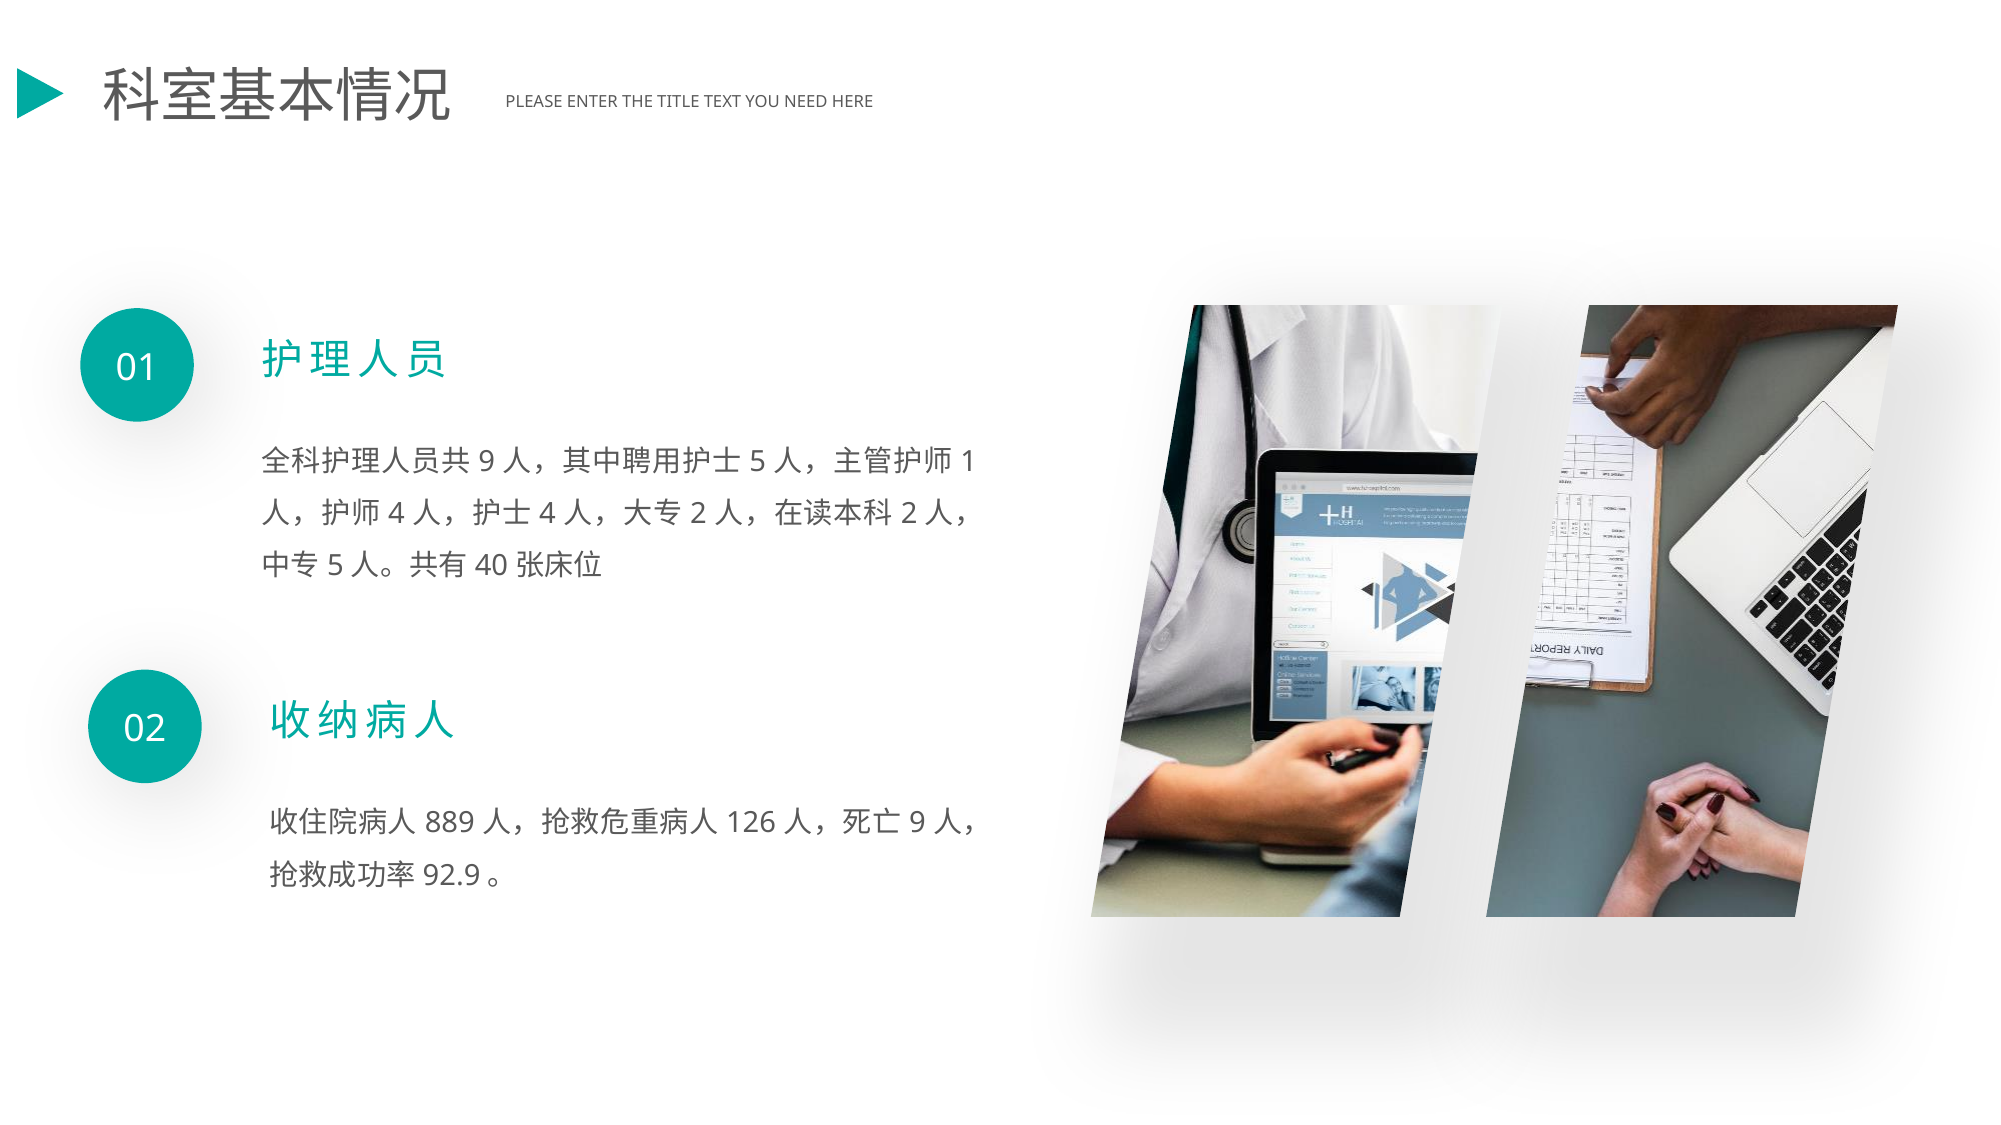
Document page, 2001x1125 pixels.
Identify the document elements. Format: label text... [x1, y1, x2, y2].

text_box 护理人员 [246, 325, 487, 391]
text_box 02 [87, 668, 203, 785]
text_box 01 [79, 307, 195, 423]
text_box 全科护理人员共9人，其中聘用护士5人，主管护师1人，护师4人，护士4人，大专2人，在读本科2人，中专5人。共有40张床位 [246, 416, 999, 590]
text_box [1484, 303, 1900, 918]
text_box [16, 66, 66, 121]
text_box 收住院病人889人，抢救危重病人126人，死亡9人，抢救成功率92.9。 [254, 778, 1007, 899]
text_box 收纳病人 [254, 686, 495, 752]
text_box PLEASE ENTER THE TITLE TEXT YOU NEED HERE [490, 83, 1034, 119]
text_box 科室基本情况 [74, 58, 480, 129]
text_box [1089, 303, 1504, 918]
